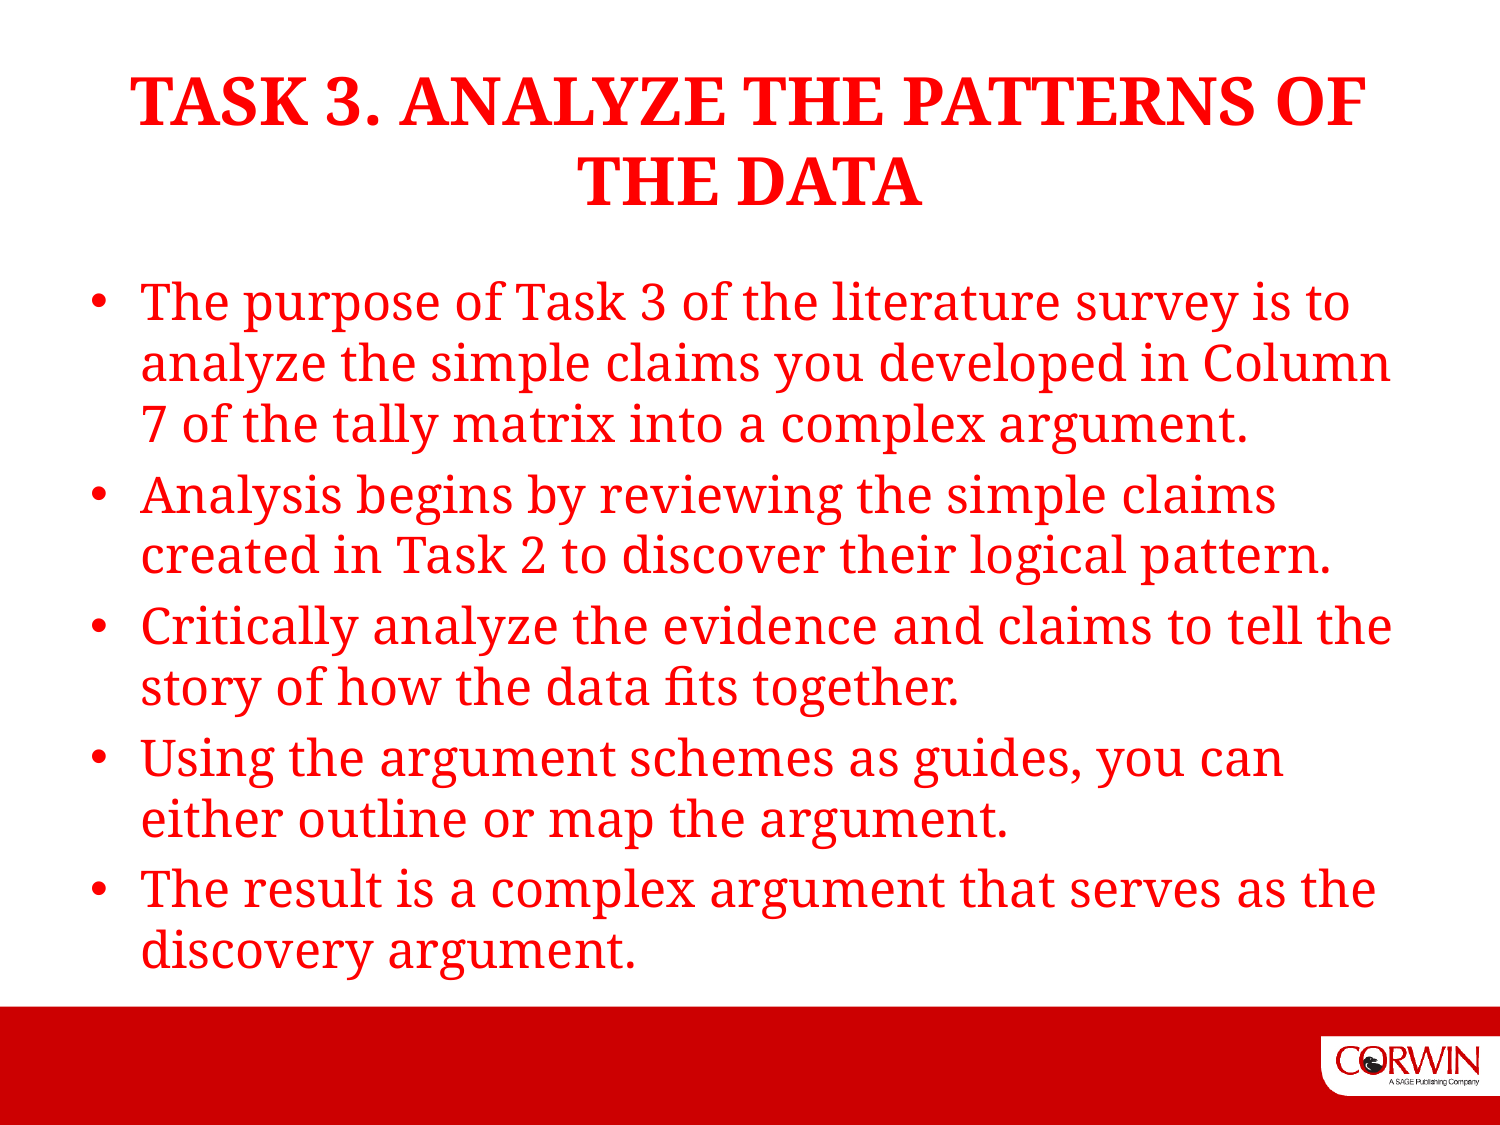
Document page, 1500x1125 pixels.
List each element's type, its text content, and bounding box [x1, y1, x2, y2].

list The purpose of Task 3 of the literature survey is to analyze the simple claims you developed in Column 7 of the tally matrix into a complex argument. Analysis begins by reviewing the simple claims created in Task 2 to discover their logical pattern. Critically analyze the evidence and claims to tell the story of how the data fits together. Using the argument schemes as guides, you can either outline or map the argument. The result is a complex argument that serves as the discovery argument. [75, 262, 1425, 1005]
title TASK 3. ANALYZE THE PATTERNS OF THE DATA [75, 45, 1425, 233]
picture [0, 0, 1500, 1125]
